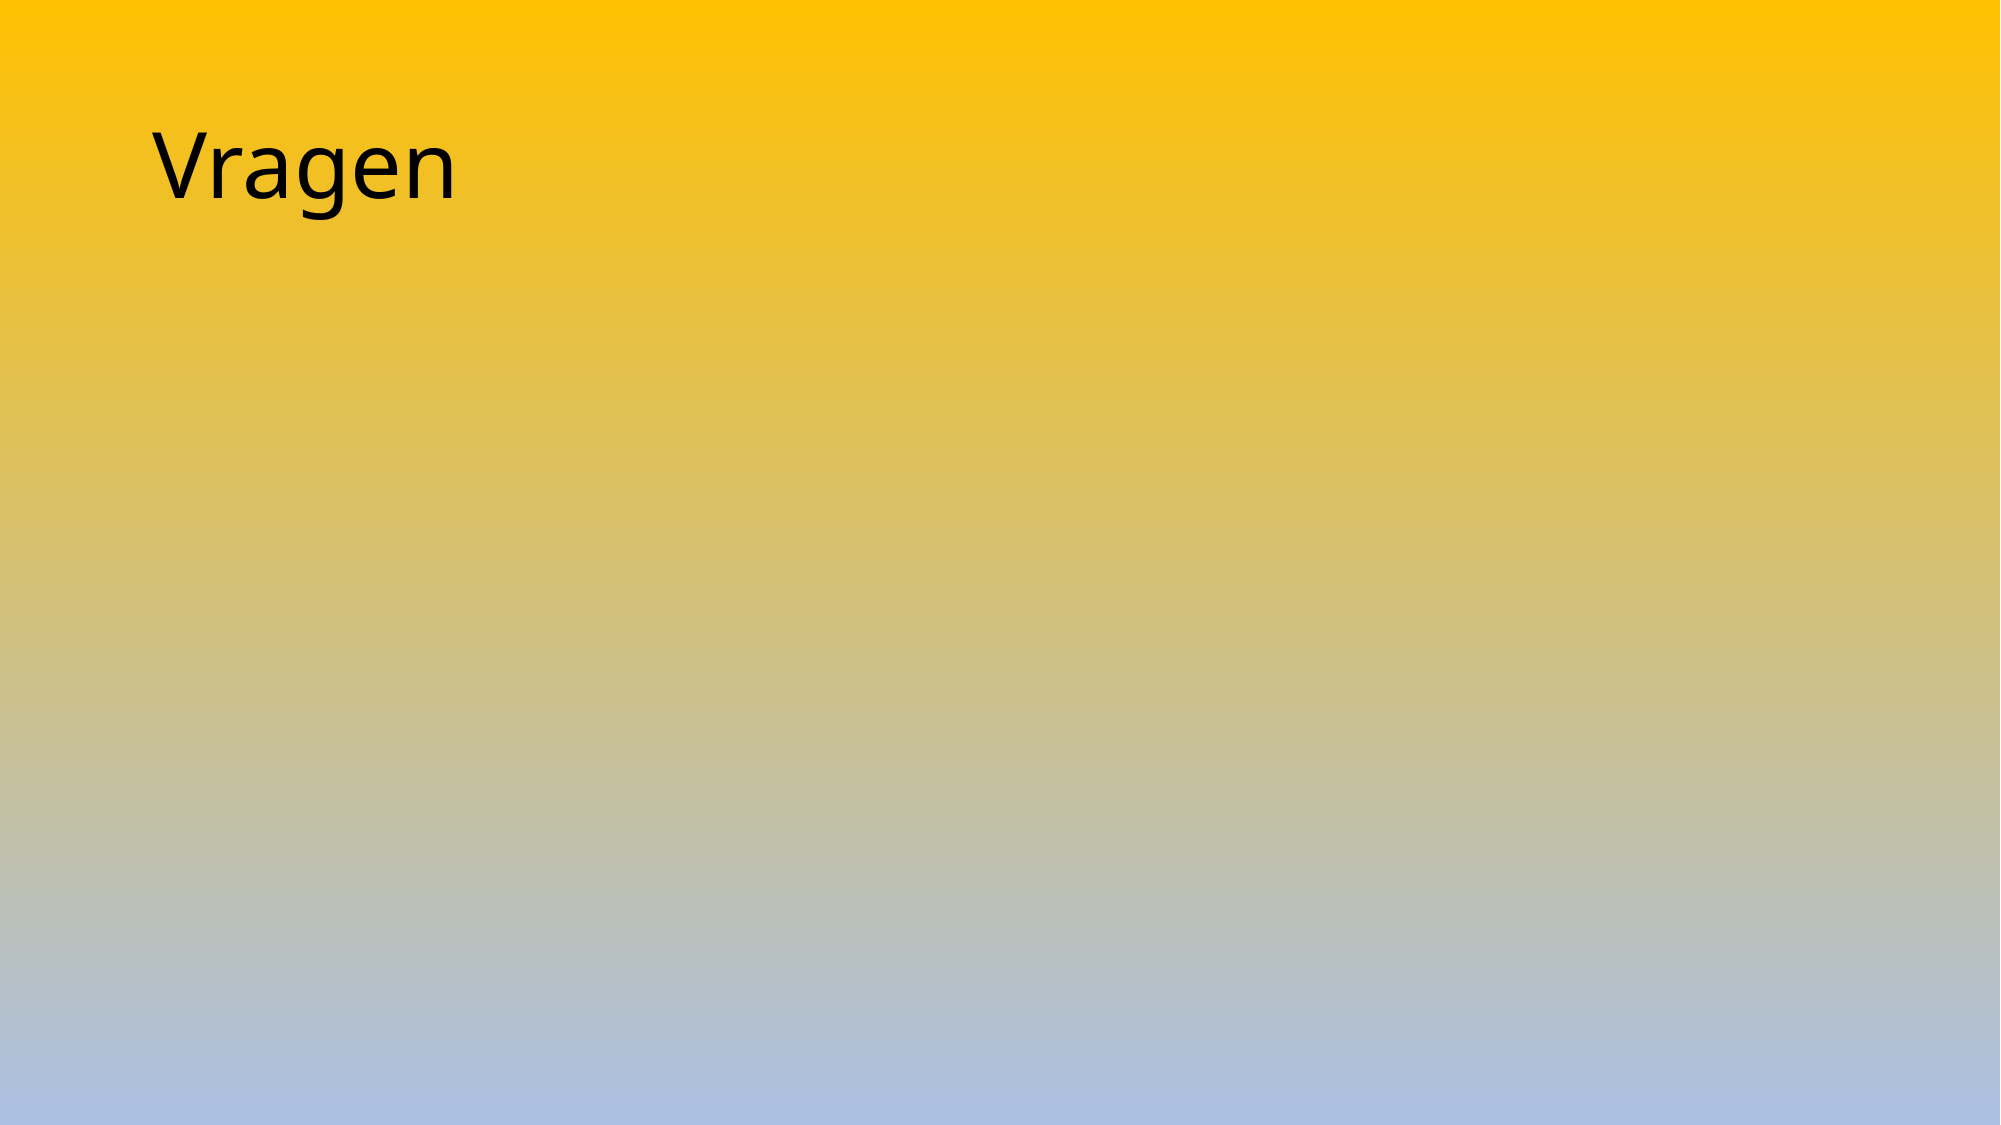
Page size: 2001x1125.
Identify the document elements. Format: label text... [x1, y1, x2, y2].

title Vragen [137, 59, 1863, 278]
